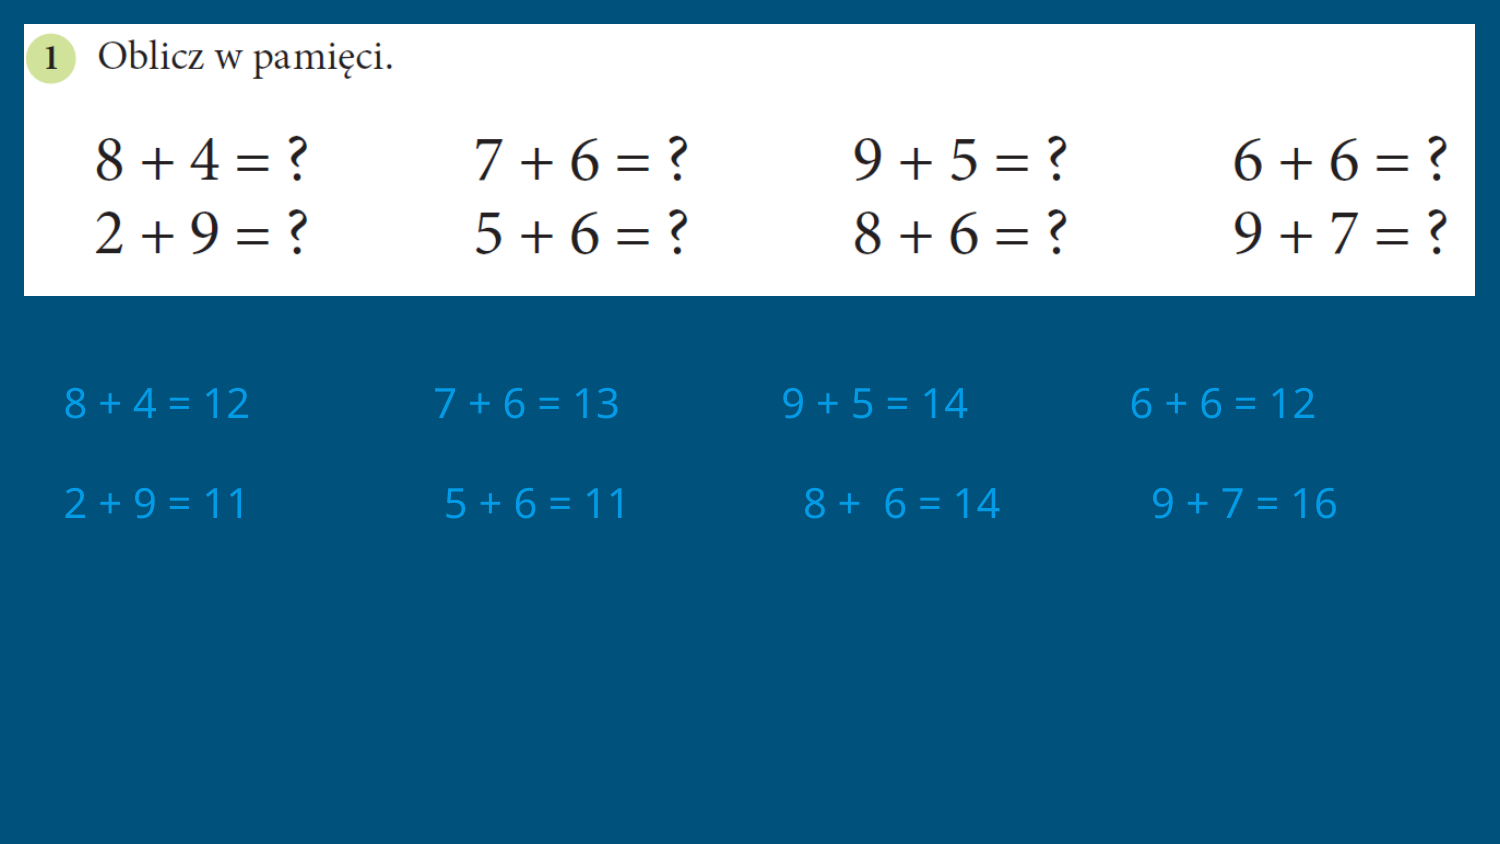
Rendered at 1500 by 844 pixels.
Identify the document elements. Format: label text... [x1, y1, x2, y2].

picture [25, 25, 1474, 295]
text_box 8 + 4 = 12 7 + 6 = 13 9 + 5 = 14 6 + 6 = 12 2 + 9 = 11 5 + 6 = 11 8 + 6 = 14 9 + 7 = 16 [48, 362, 1438, 560]
